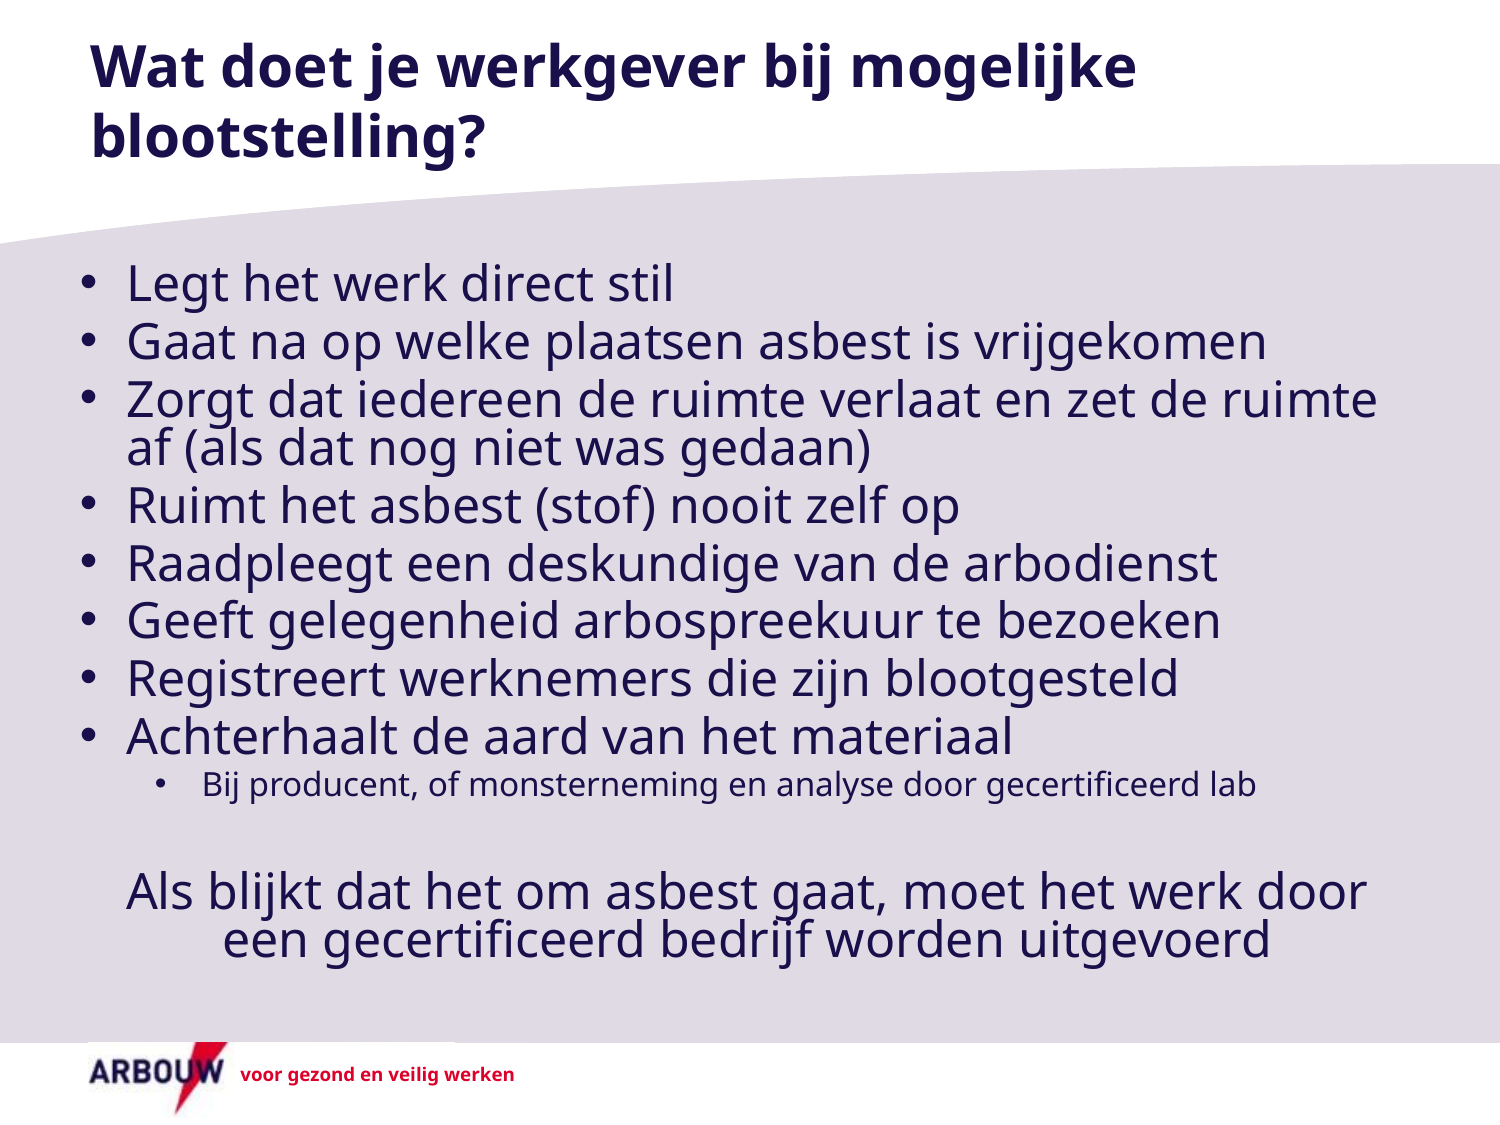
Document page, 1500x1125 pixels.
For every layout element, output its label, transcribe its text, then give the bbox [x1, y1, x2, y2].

title Wat doet je werkgever bij mogelijke blootstelling? [74, 11, 1430, 188]
picture [88, 1042, 234, 1118]
list Legt het werk direct stil Gaat na op welke plaatsen asbest is vrijgekomen Zorgt dat iedereen de ruimte verlaat en zet de ruimte af (als dat nog niet was gedaan) Ruimt het asbest (stof) nooit zelf op Raadpleegt een deskundige van de arbodienst Geeft gelegenheid arbospreekuur te bezoeken Registreert werknemers die zijn blootgesteld Achterhaalt de aard van het materiaal Bij producent, of monsterneming en analyse door gecertificeerd lab Als blijkt dat het om asbest gaat, moet het werk door een gecertificeerd bedrijf worden uitgevoerd [64, 255, 1416, 983]
